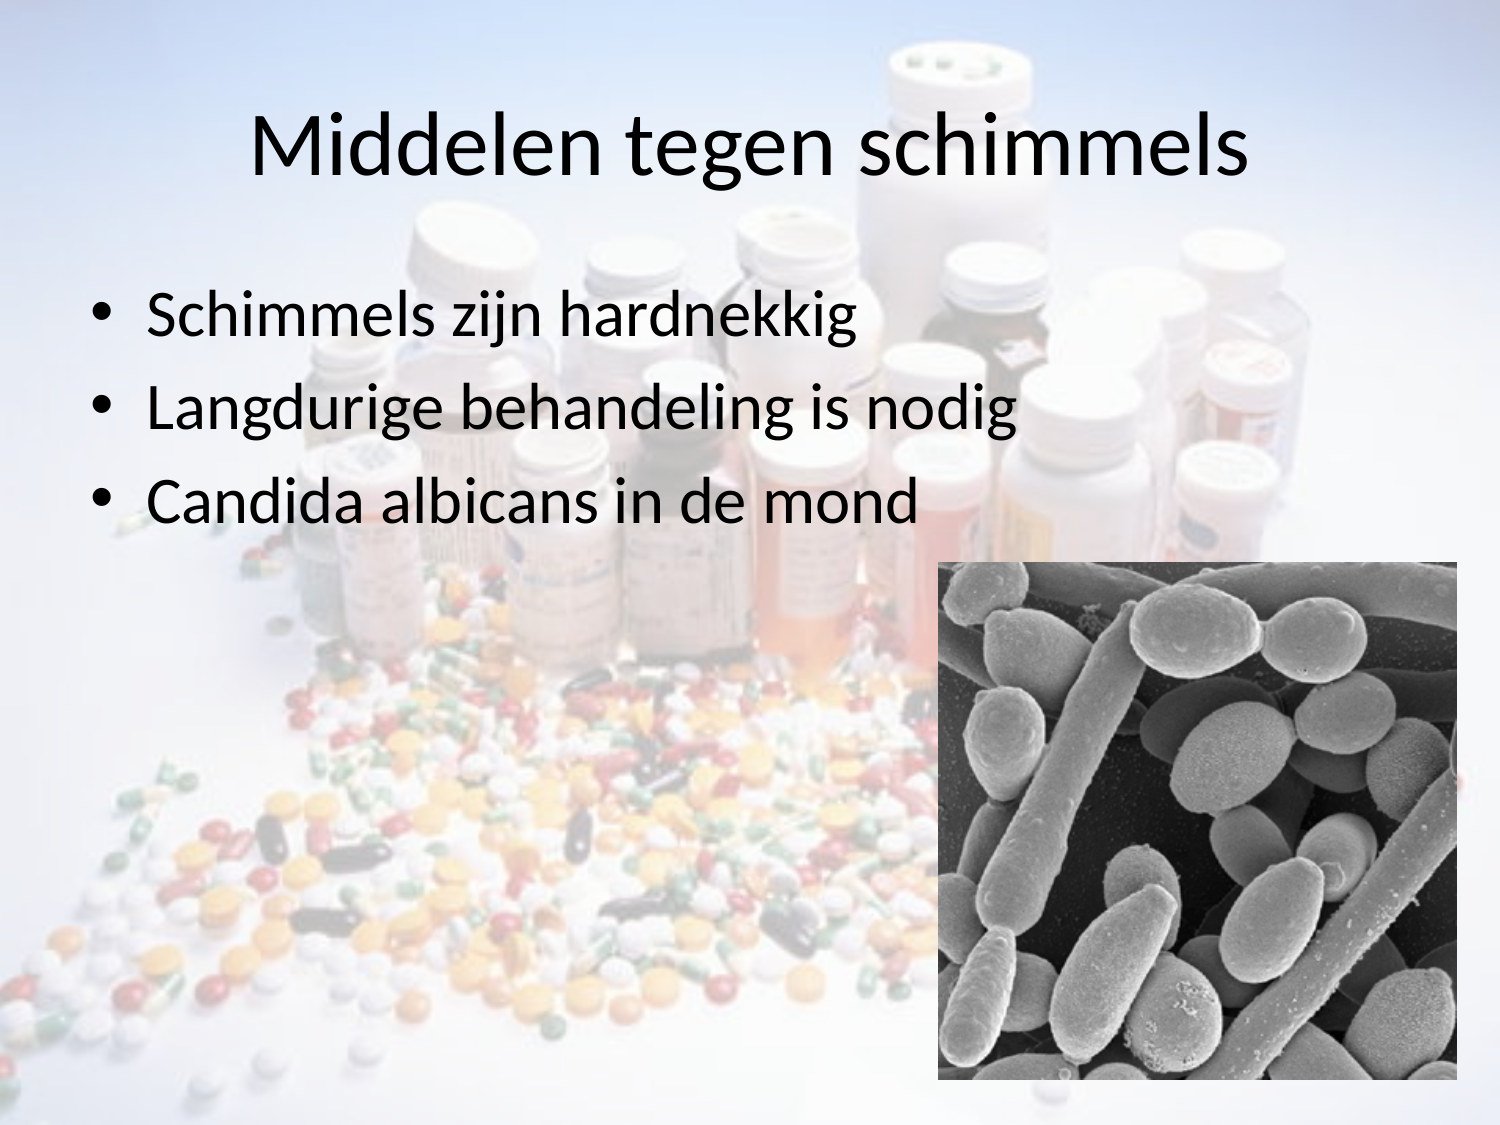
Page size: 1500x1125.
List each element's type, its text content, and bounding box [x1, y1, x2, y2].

title Middelen tegen schimmels [75, 45, 1425, 233]
list Schimmels zijn hardnekkig Langdurige behandeling is nodig Candida albicans in de mond [75, 262, 1425, 1005]
picture [938, 562, 1457, 1080]
